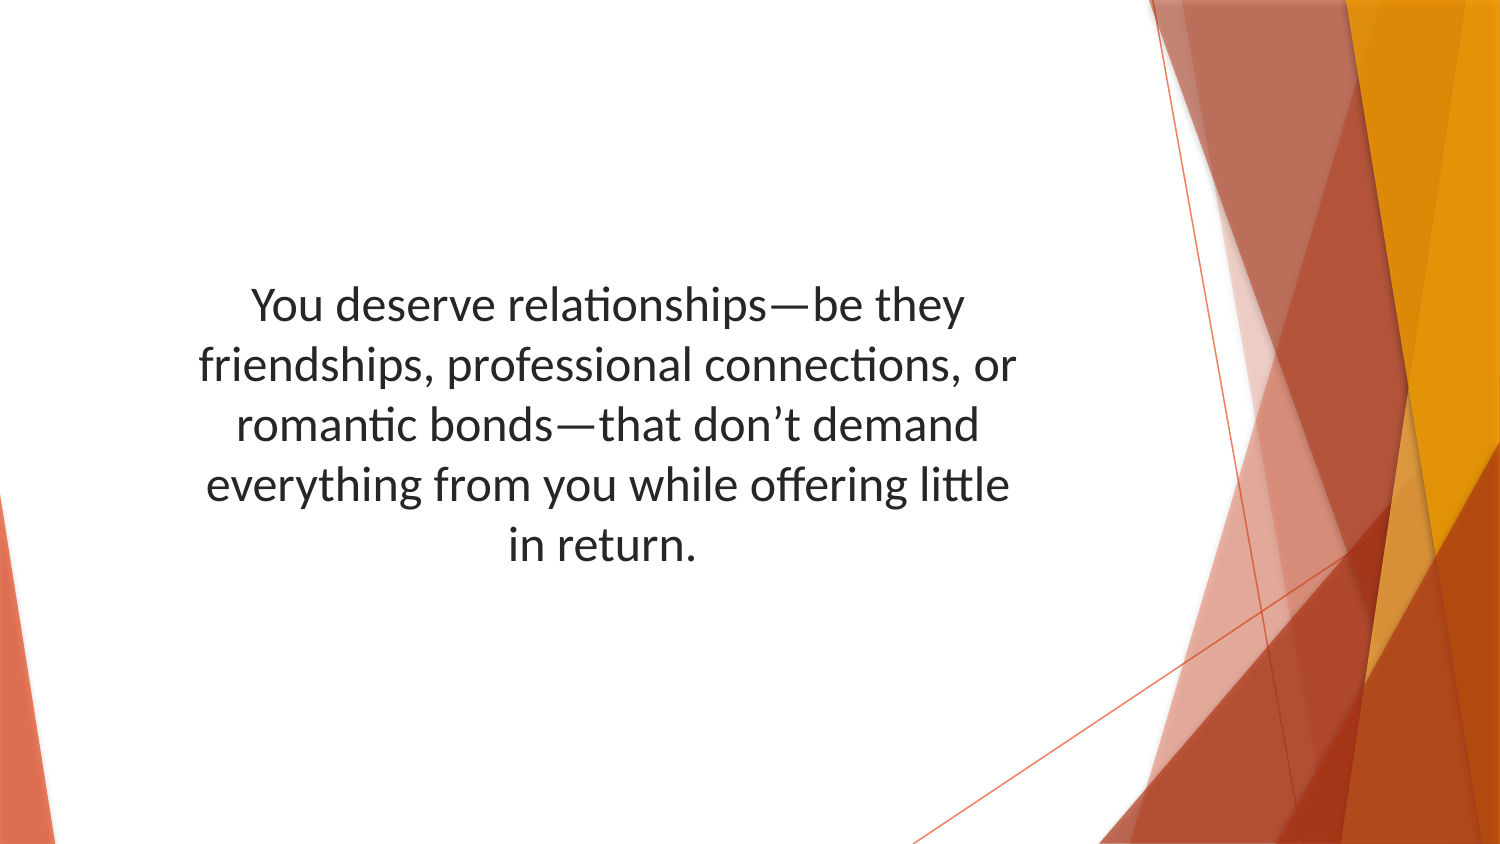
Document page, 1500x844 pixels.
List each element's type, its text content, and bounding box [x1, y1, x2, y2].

list You deserve relationships—be they friendships, professional connections, or romantic bonds—that don’t demand everything from you while offering little in return. [183, 114, 1034, 729]
